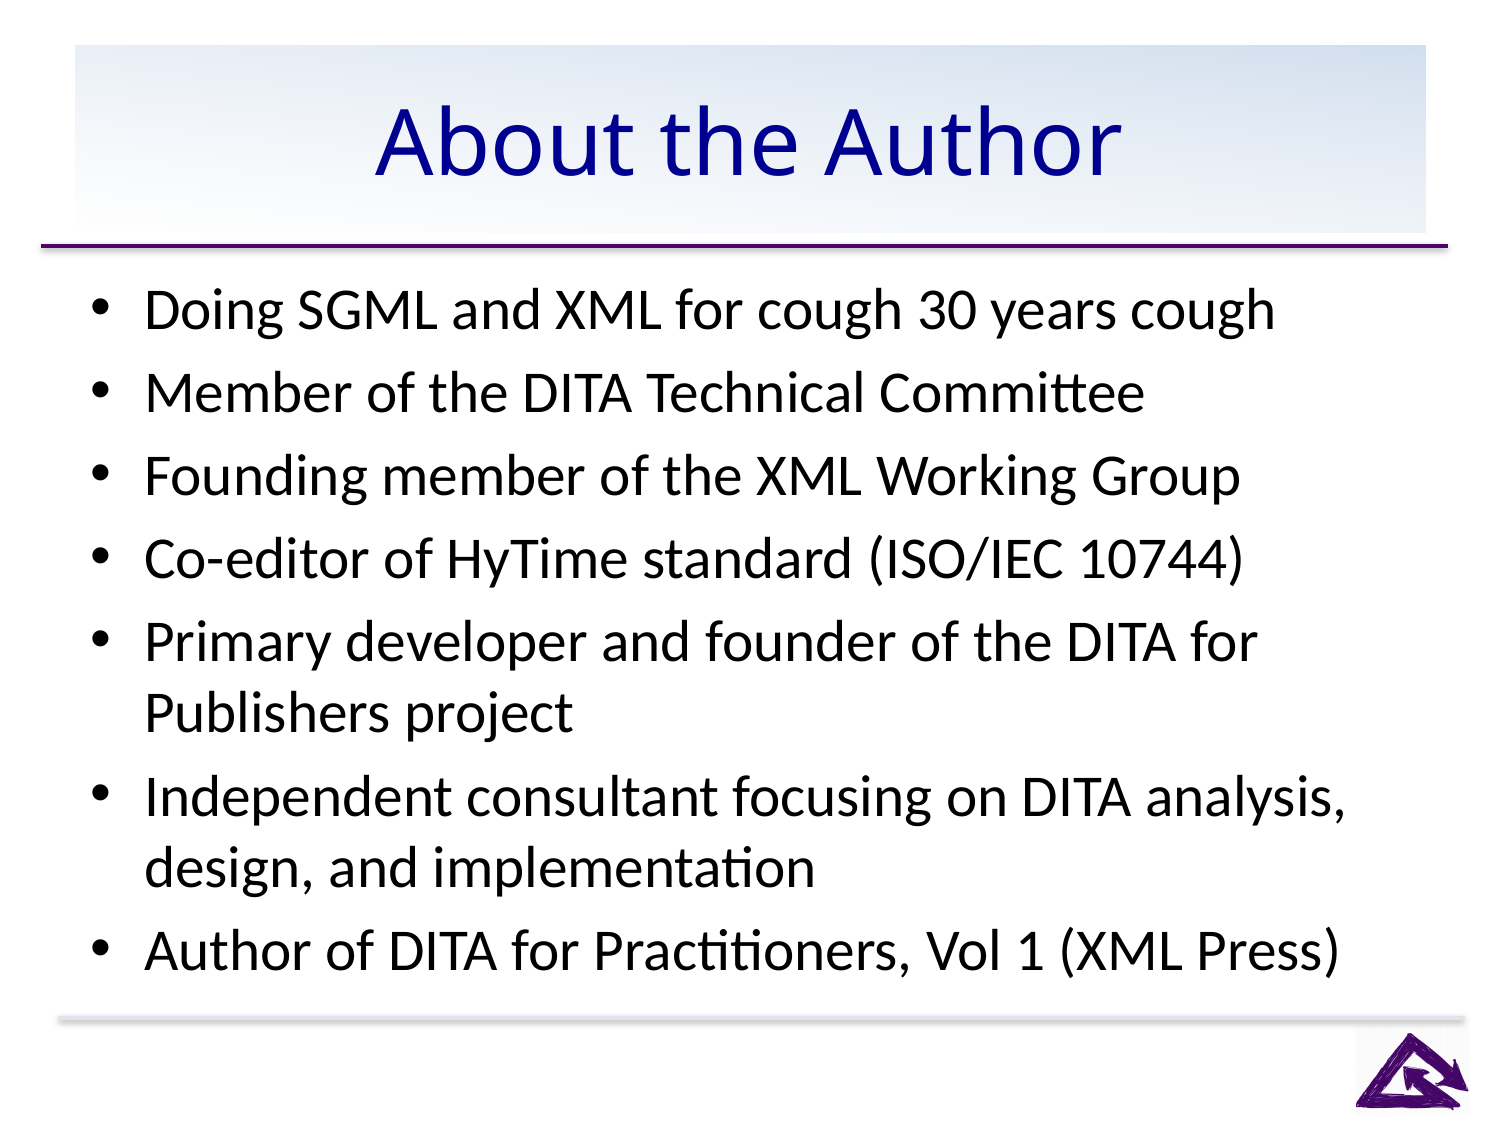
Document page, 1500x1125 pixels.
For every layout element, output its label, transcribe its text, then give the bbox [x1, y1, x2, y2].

title About the Author [75, 45, 1425, 233]
list Doing SGML and XML for cough 30 years cough Member of the DITA Technical Committee Founding member of the XML Working Group Co-editor of HyTime standard (ISO/IEC 10744) Primary developer and founder of the DITA for Publishers project Independent consultant focusing on DITA analysis, design, and implementation Author of DITA for Practitioners, Vol 1 (XML Press) [75, 262, 1425, 1005]
picture [1356, 1025, 1469, 1115]
